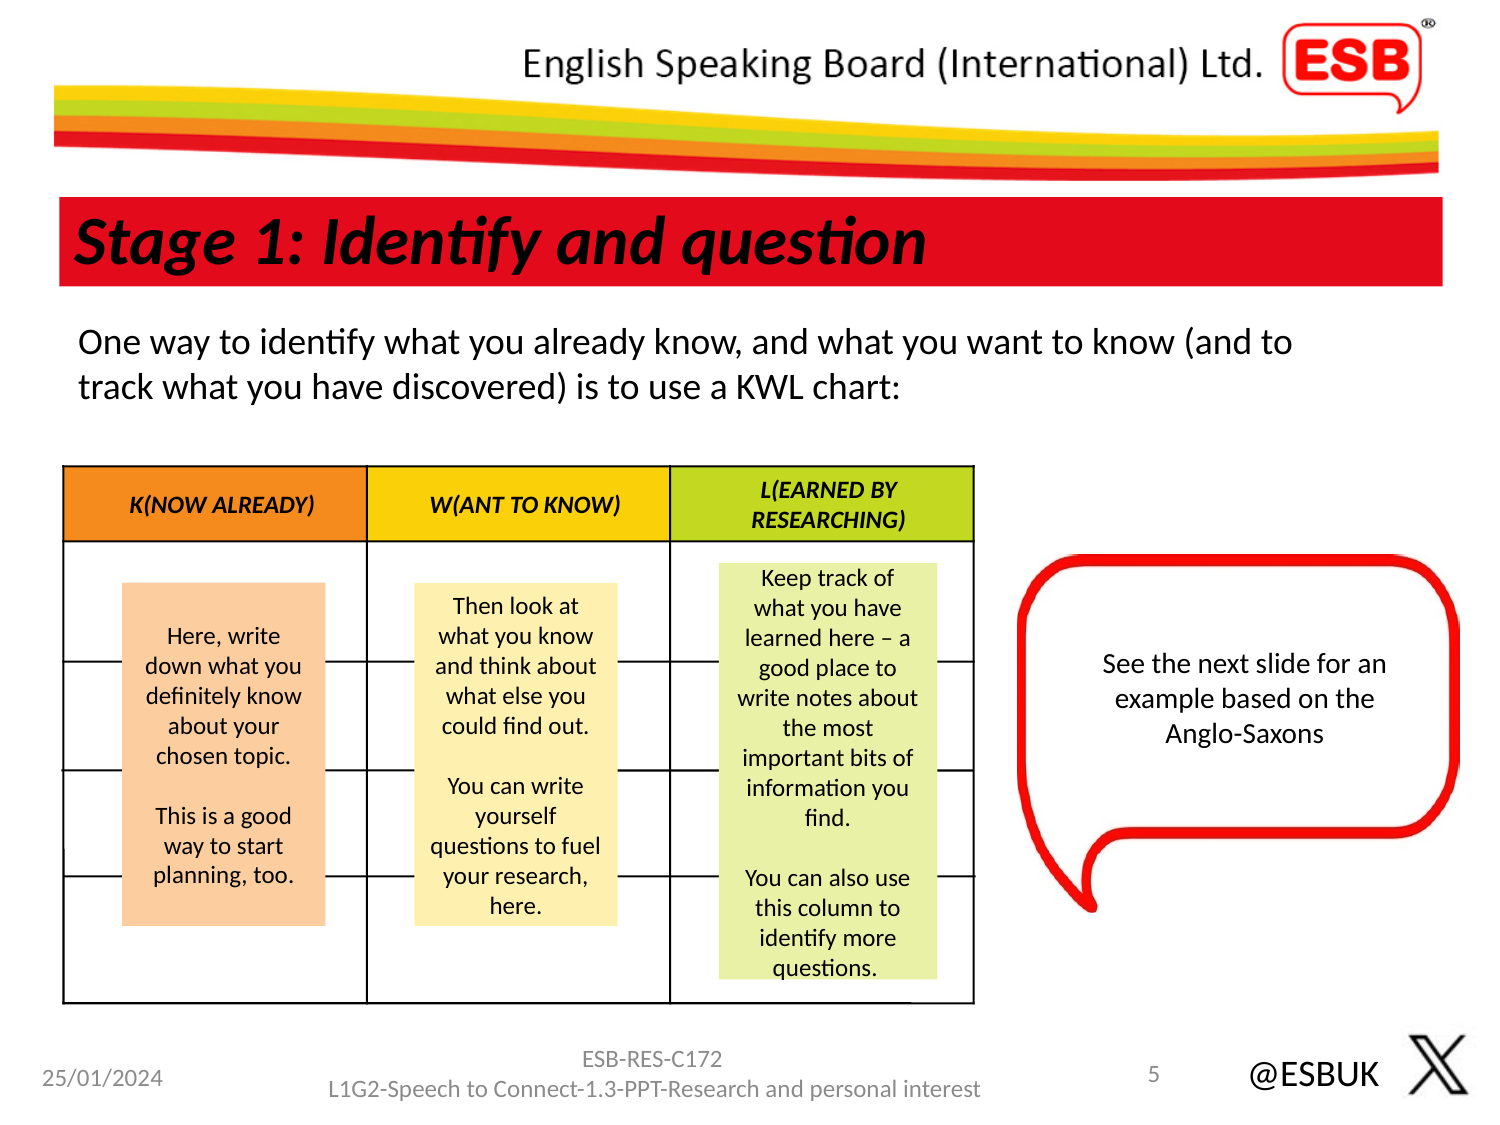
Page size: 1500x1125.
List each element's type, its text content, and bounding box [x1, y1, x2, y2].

picture [1401, 1023, 1481, 1107]
title Stage 1: Identify and question [59, 197, 1443, 287]
text_box One way to identify what you already know, and what you want to know (and to track what you have discovered) is to use a KWL chart: [63, 310, 1358, 415]
slide_number 5 [930, 1042, 1176, 1103]
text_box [1016, 554, 1459, 913]
picture [0, 0, 1500, 189]
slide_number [26, 1046, 365, 1107]
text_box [61, 464, 976, 1005]
footer ESB-RES-C172 L1G2-Speech to Connect-1.3-PPT-Research and personal interest [294, 1042, 930, 1103]
